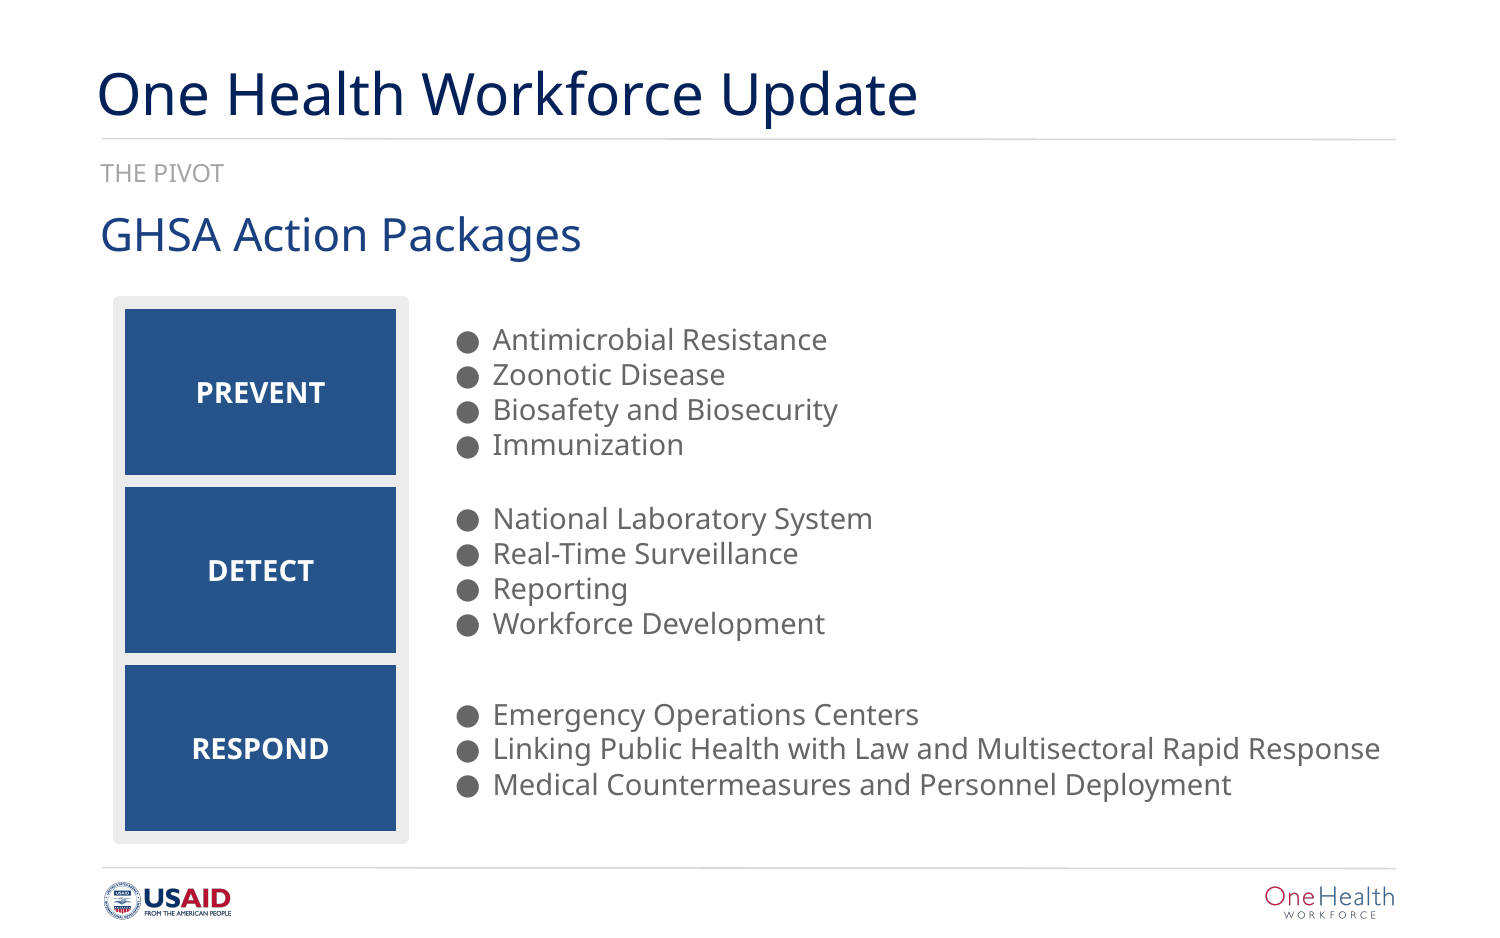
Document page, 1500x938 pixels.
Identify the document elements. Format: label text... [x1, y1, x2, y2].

picture [1253, 874, 1406, 931]
picture [85, 870, 248, 934]
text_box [118, 302, 1441, 838]
list THE PIVOT [85, 153, 1412, 199]
title One Health Workforce Update [81, 47, 1412, 136]
text_box GHSA Action Packages [84, 196, 1066, 304]
